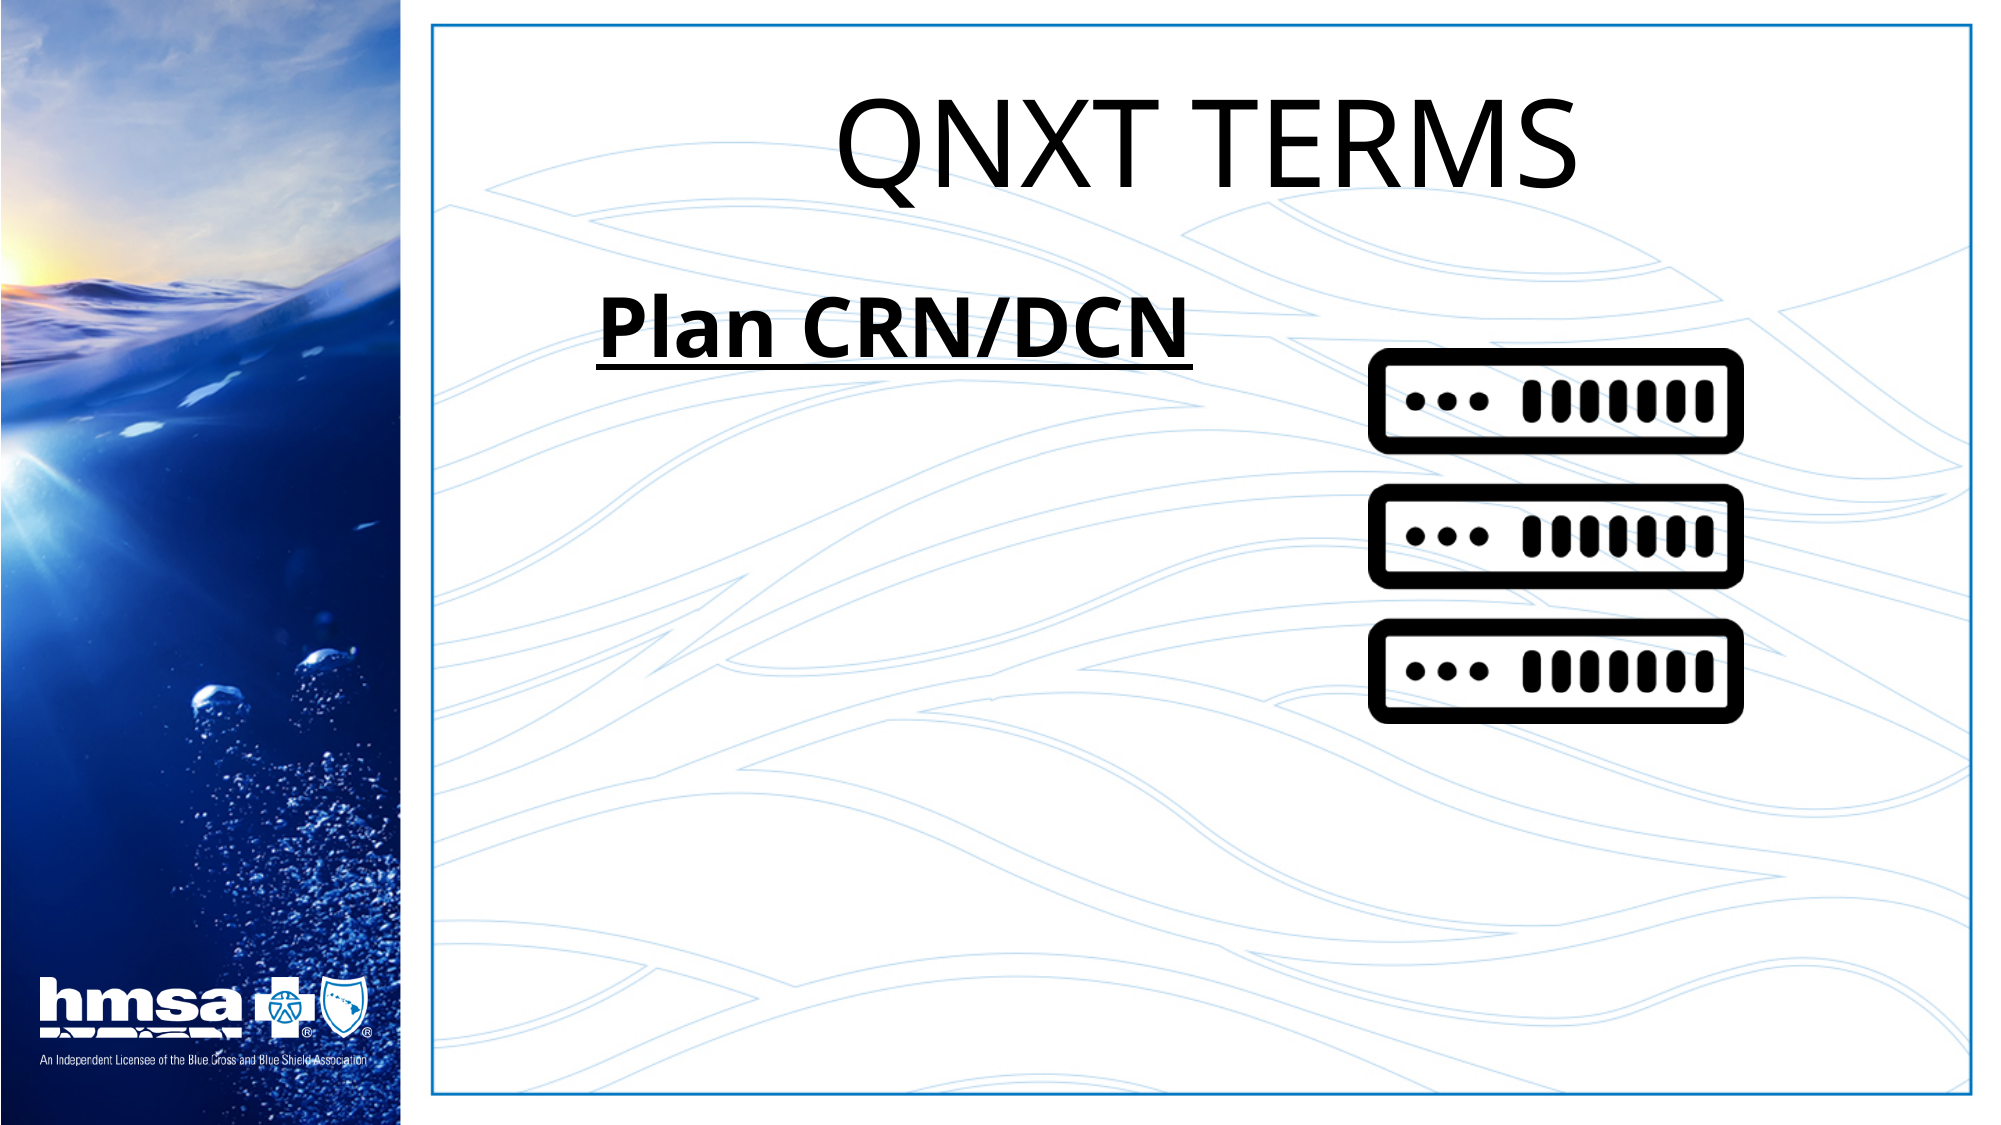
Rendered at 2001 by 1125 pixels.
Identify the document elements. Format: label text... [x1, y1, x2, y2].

picture [1, 0, 1999, 1125]
title QNXT TERMS [476, 45, 1939, 233]
list Plan CRN/DCN [556, 266, 1232, 430]
